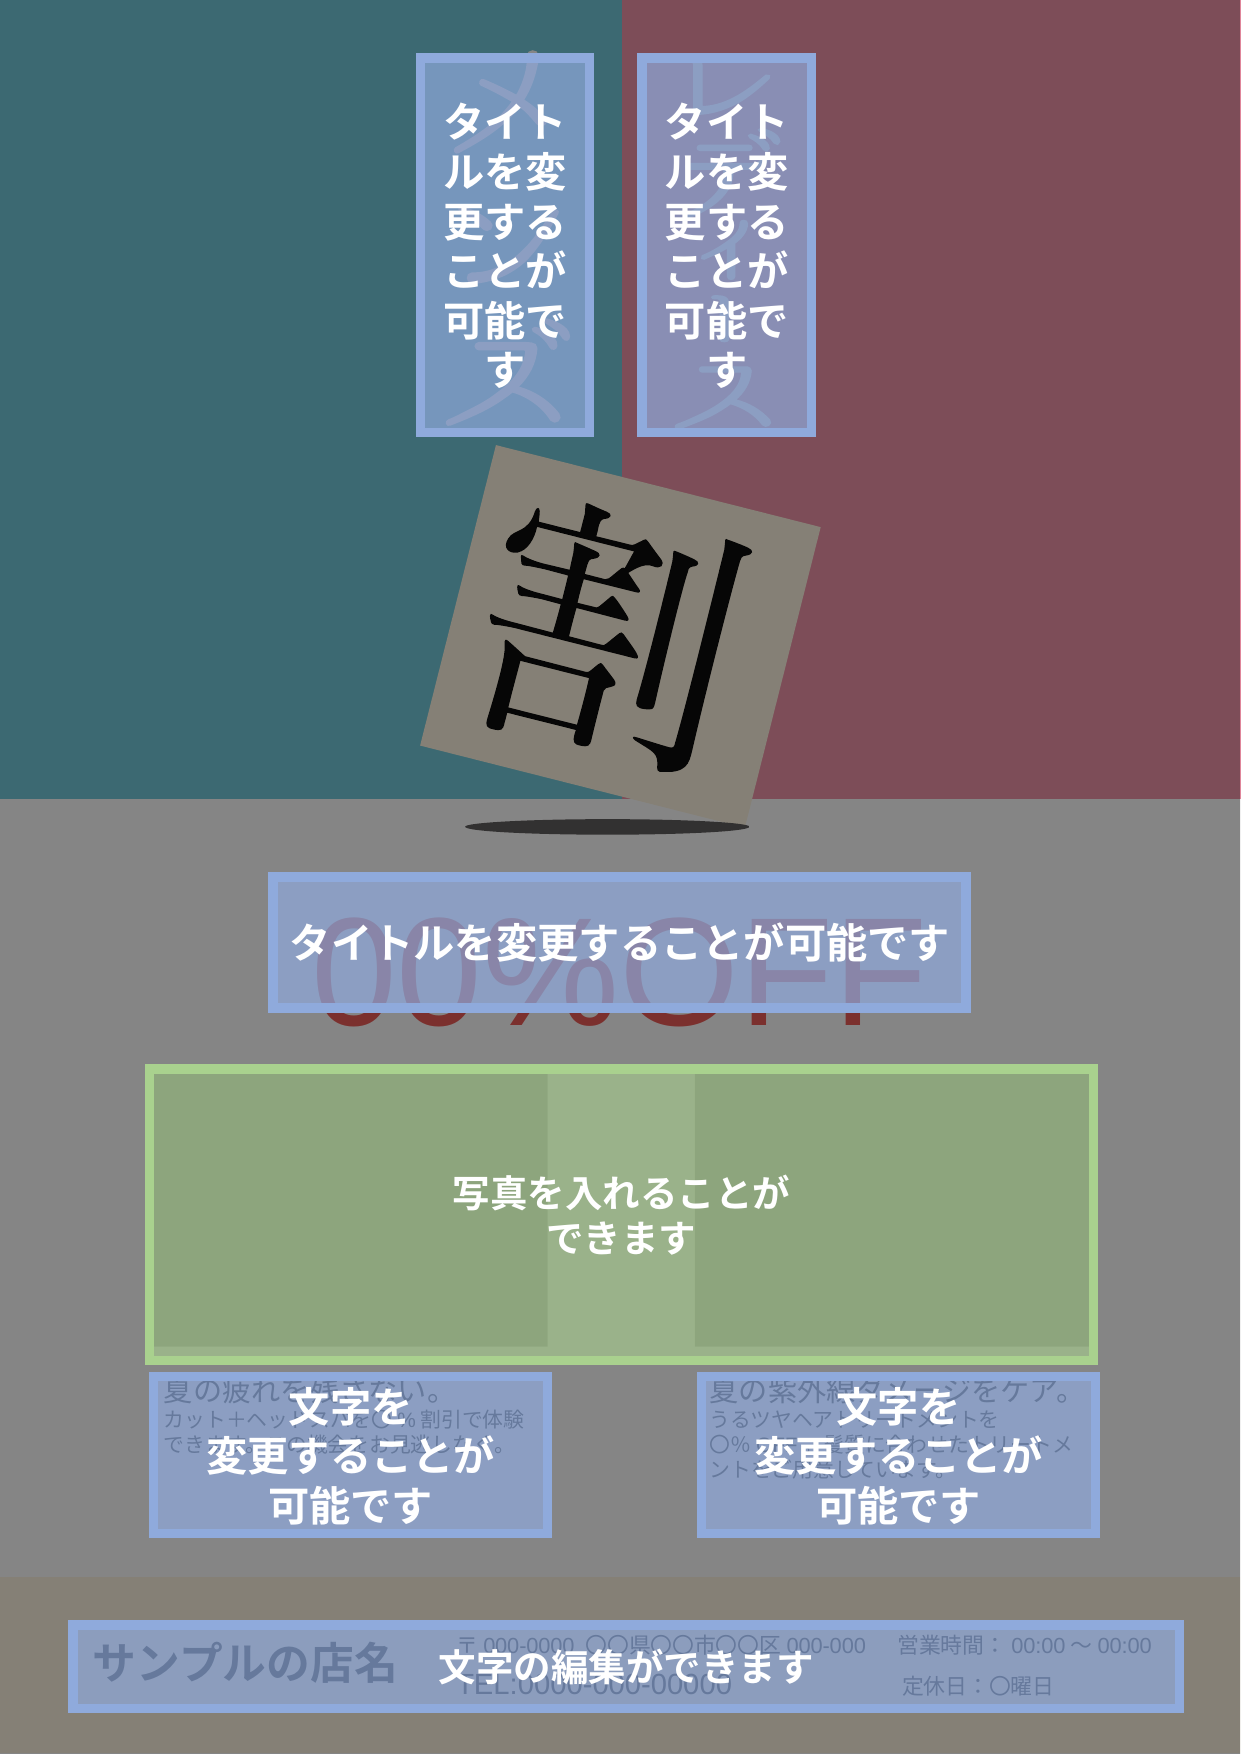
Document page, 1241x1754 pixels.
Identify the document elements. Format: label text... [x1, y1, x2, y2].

picture [0, 0, 1241, 835]
text_box タイトルを変更することが可能です [272, 876, 967, 1009]
text_box 写真を入れることが できます [148, 1068, 1094, 1361]
text_box [0, 799, 1241, 1754]
text_box 文字を 変更することが 可能です [700, 1375, 1097, 1535]
text_box 文字を 変更することが 可能です [152, 1375, 549, 1535]
text_box 文字の編集ができます [72, 1624, 1180, 1710]
